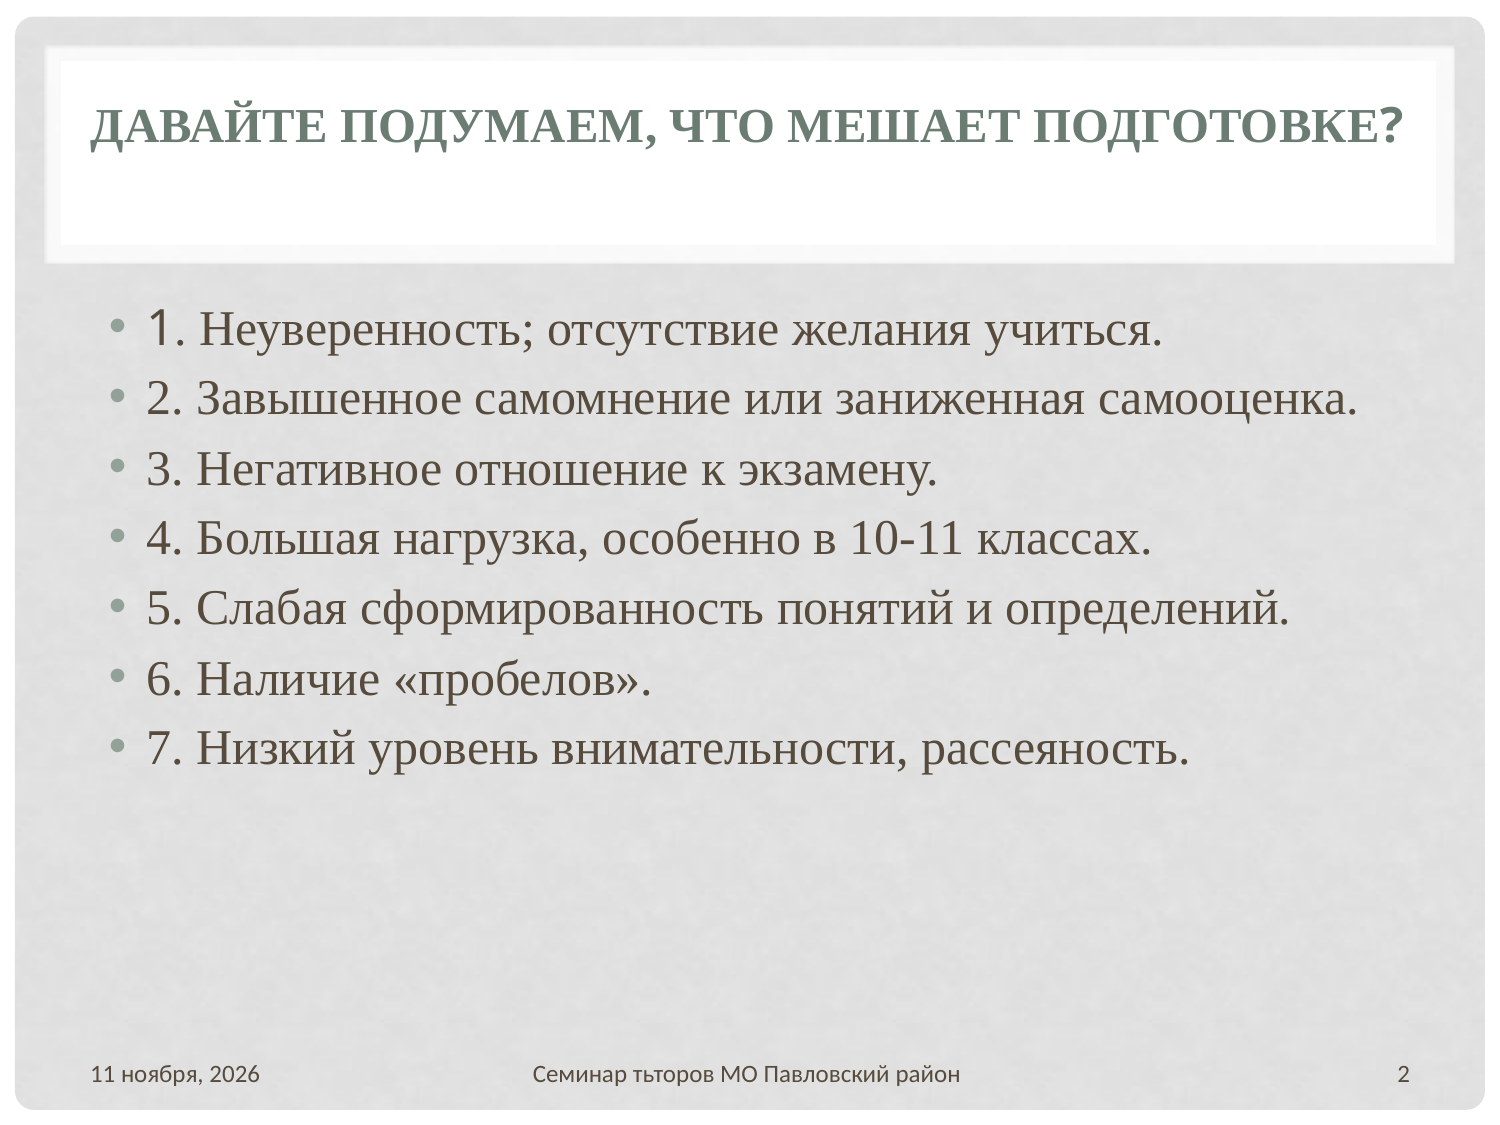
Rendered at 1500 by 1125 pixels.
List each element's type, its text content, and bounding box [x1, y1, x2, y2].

footer Семинар тьторов МО Павловский район [512, 1042, 988, 1103]
slide_number Август 19 [75, 1042, 425, 1103]
list 1. Неуверенность; отсутствие желания учиться. 2. Завышенное самомнение или заниженная самооценка. 3. Негативное отношение к экзамену. 4. Большая нагрузка, особенно в 10-11 классах. 5. Слабая сформированность понятий и определений. 6. Наличие «пробелов». 7. Низкий уровень внимательности, рассеяность. [75, 287, 1425, 1005]
title Давайте подумаем, что мешает подготовке? [69, 66, 1425, 238]
slide_number 2 [1074, 1042, 1425, 1103]
